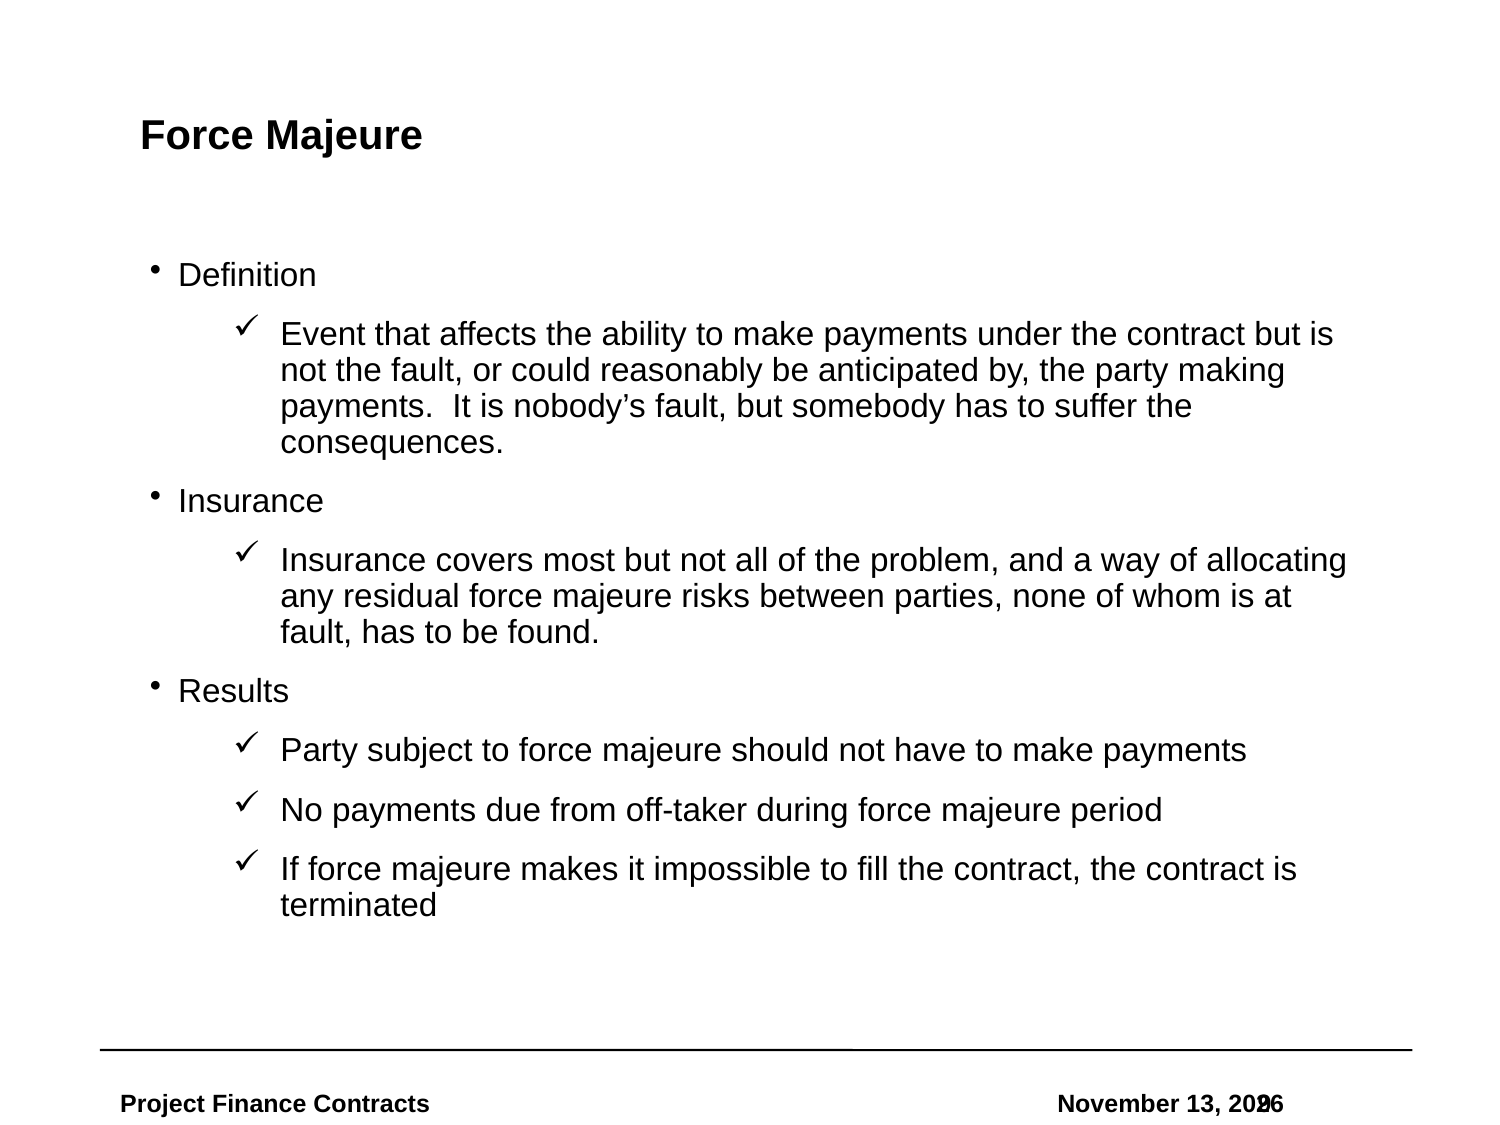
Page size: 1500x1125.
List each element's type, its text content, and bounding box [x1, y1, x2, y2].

title Force Majeure [124, 99, 1288, 226]
list Definition Event that affects the ability to make payments under the contract but is not the fault, or could reasonably be anticipated by, the party making payments. It is nobody’s fault, but somebody has to suffer the consequences. Insurance Insurance covers most but not all of the problem, and a way of allocating any residual force majeure risks between parties, none of whom is at fault, has to be found. Results Party subject to force majeure should not have to make payments No payments due from off-taker during force majeure period If force majeure makes it impossible to fill the contract, the contract is terminated [124, 249, 1376, 1001]
